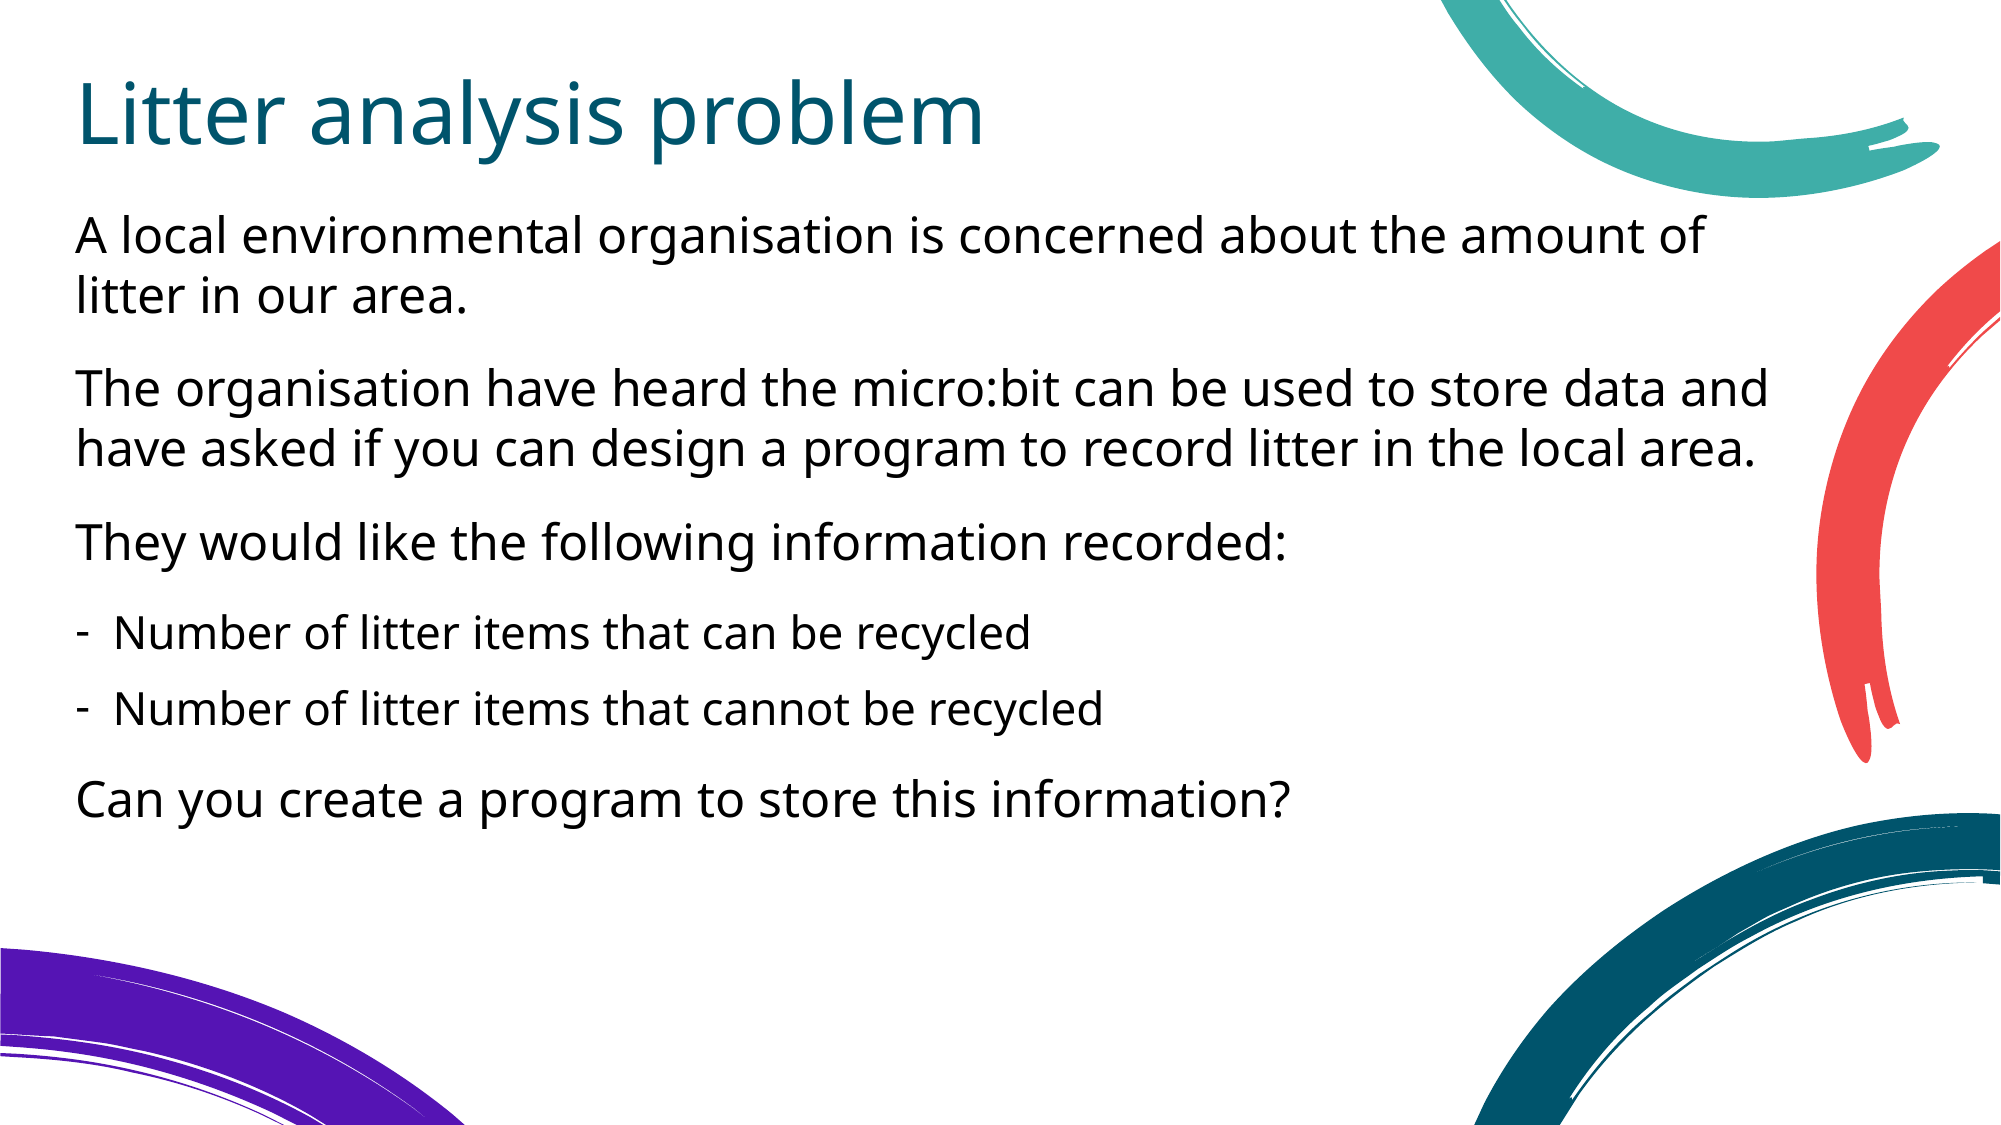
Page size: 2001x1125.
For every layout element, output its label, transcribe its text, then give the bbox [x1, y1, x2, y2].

list A local environmental organisation is concerned about the amount of litter in our area. The organisation have heard the micro:bit can be used to store data and have asked if you can design a program to record litter in the local area. They would like the following information recorded: Number of litter items that can be recycled Number of litter items that cannot be recycled Can you create a program to store this information? [55, 183, 1828, 1011]
title Litter analysis problem [55, 50, 1828, 183]
